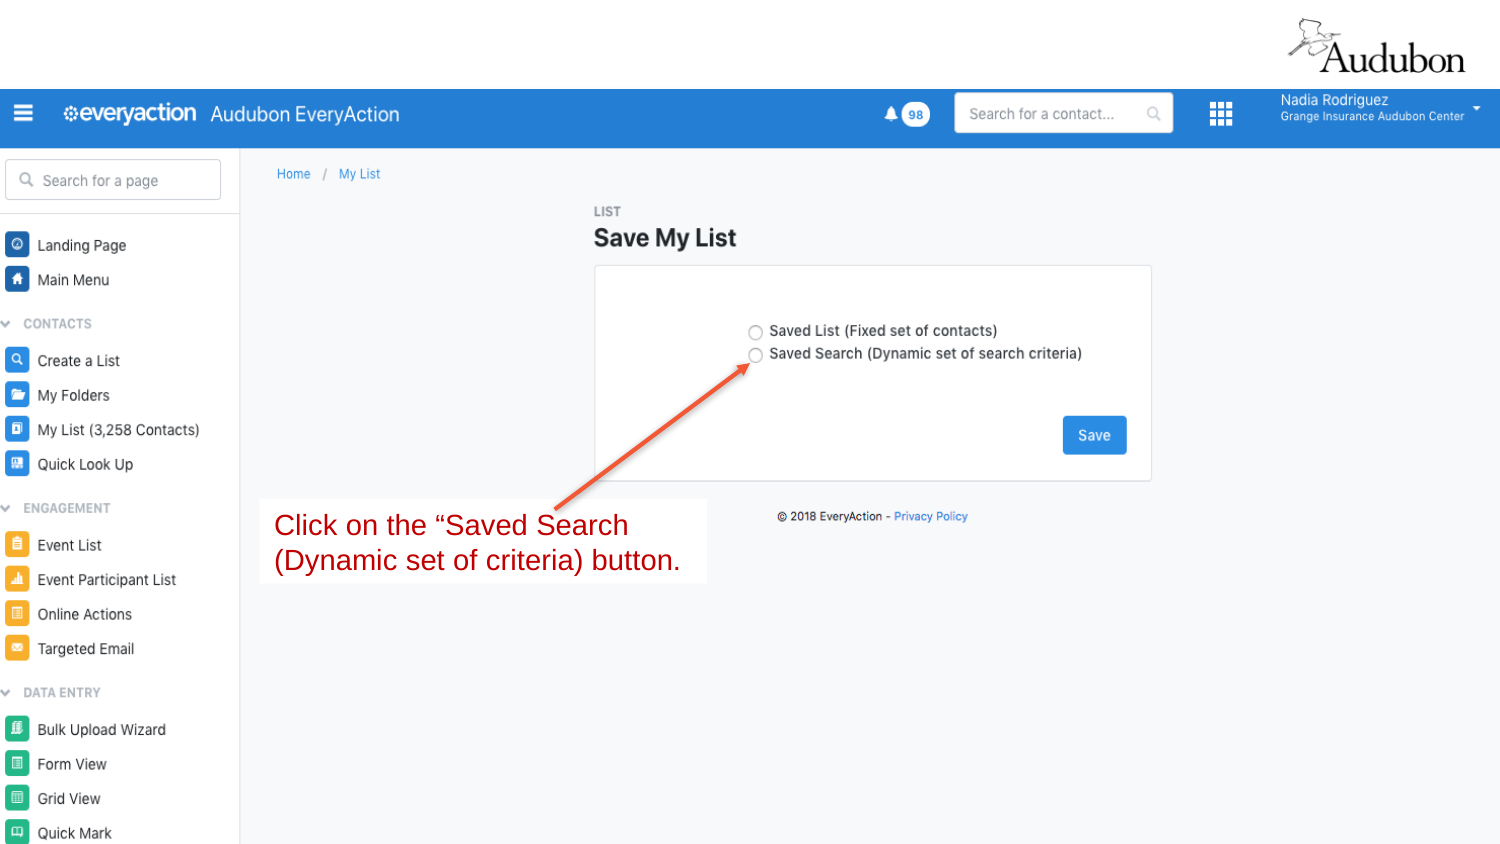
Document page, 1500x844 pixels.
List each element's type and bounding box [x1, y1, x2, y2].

picture [0, 88, 1500, 844]
picture [1287, 18, 1466, 73]
text_box [554, 362, 751, 510]
